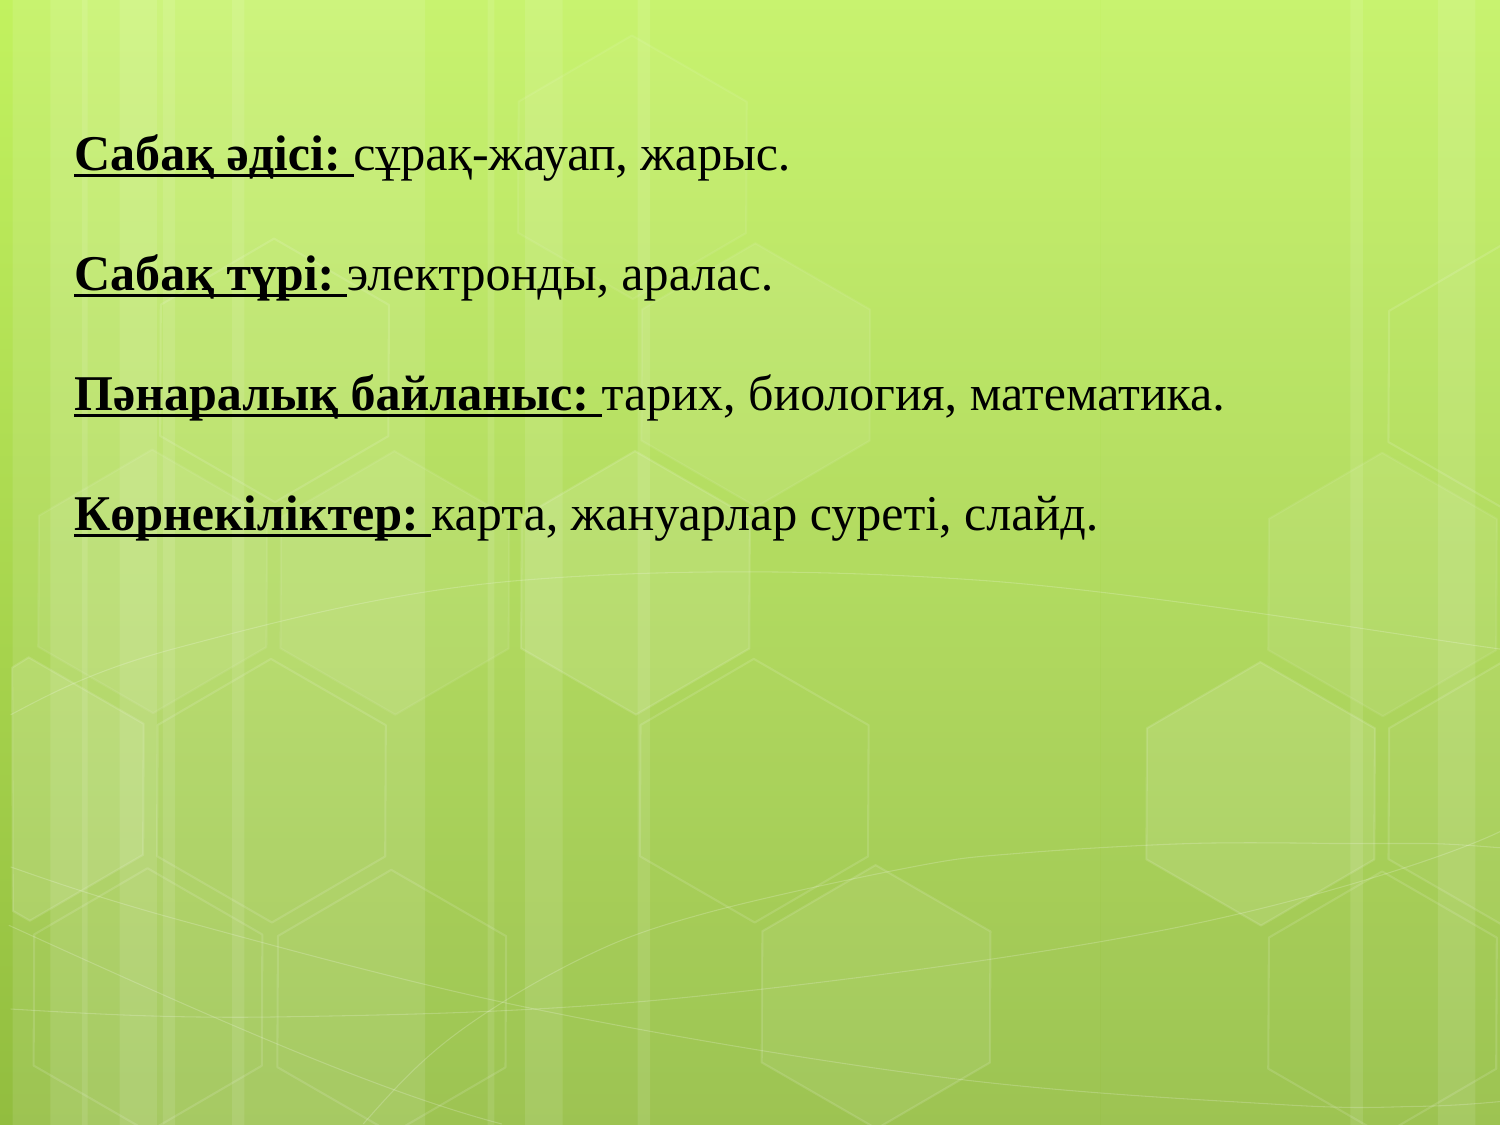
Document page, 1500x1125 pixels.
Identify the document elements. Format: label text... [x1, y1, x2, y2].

text_box Сабақ әдісі: сұрақ-жауап, жарыс. Сабақ түрі: электронды, аралас. Пәнаралық байланыс: тарих, биология, математика. Көрнекіліктер: карта, жануарлар суреті, слайд. [59, 113, 1442, 549]
